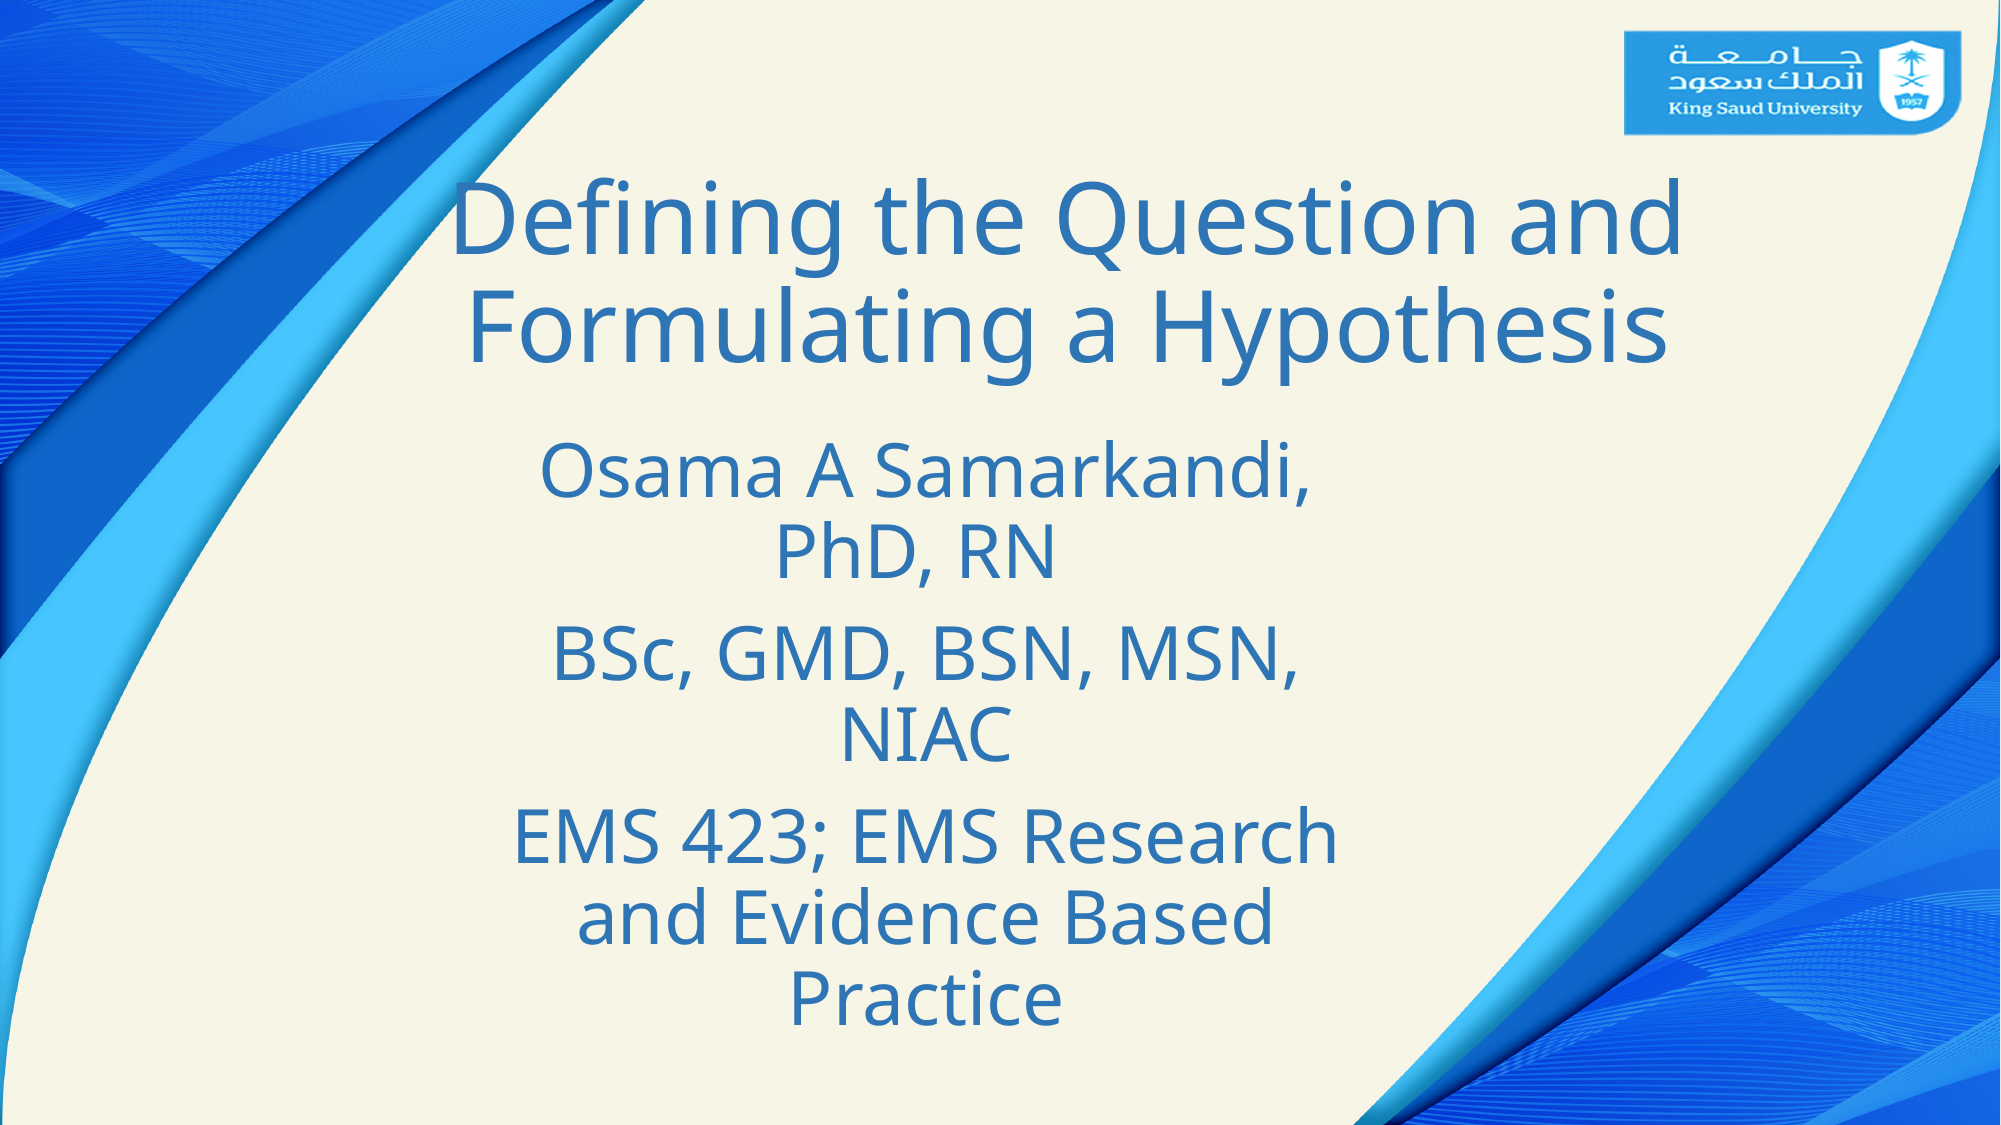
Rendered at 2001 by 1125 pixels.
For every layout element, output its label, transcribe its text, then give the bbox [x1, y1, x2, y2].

picture [0, 0, 2001, 1125]
title Defining the Question and Formulating a Hypothesis [317, 0, 1818, 392]
subtitle Osama A Samarkandi, PhD, RN BSc, GMD, BSN, MSN, NIAC EMS 423; EMS Research and Evidence Based Practice [467, 425, 1385, 643]
